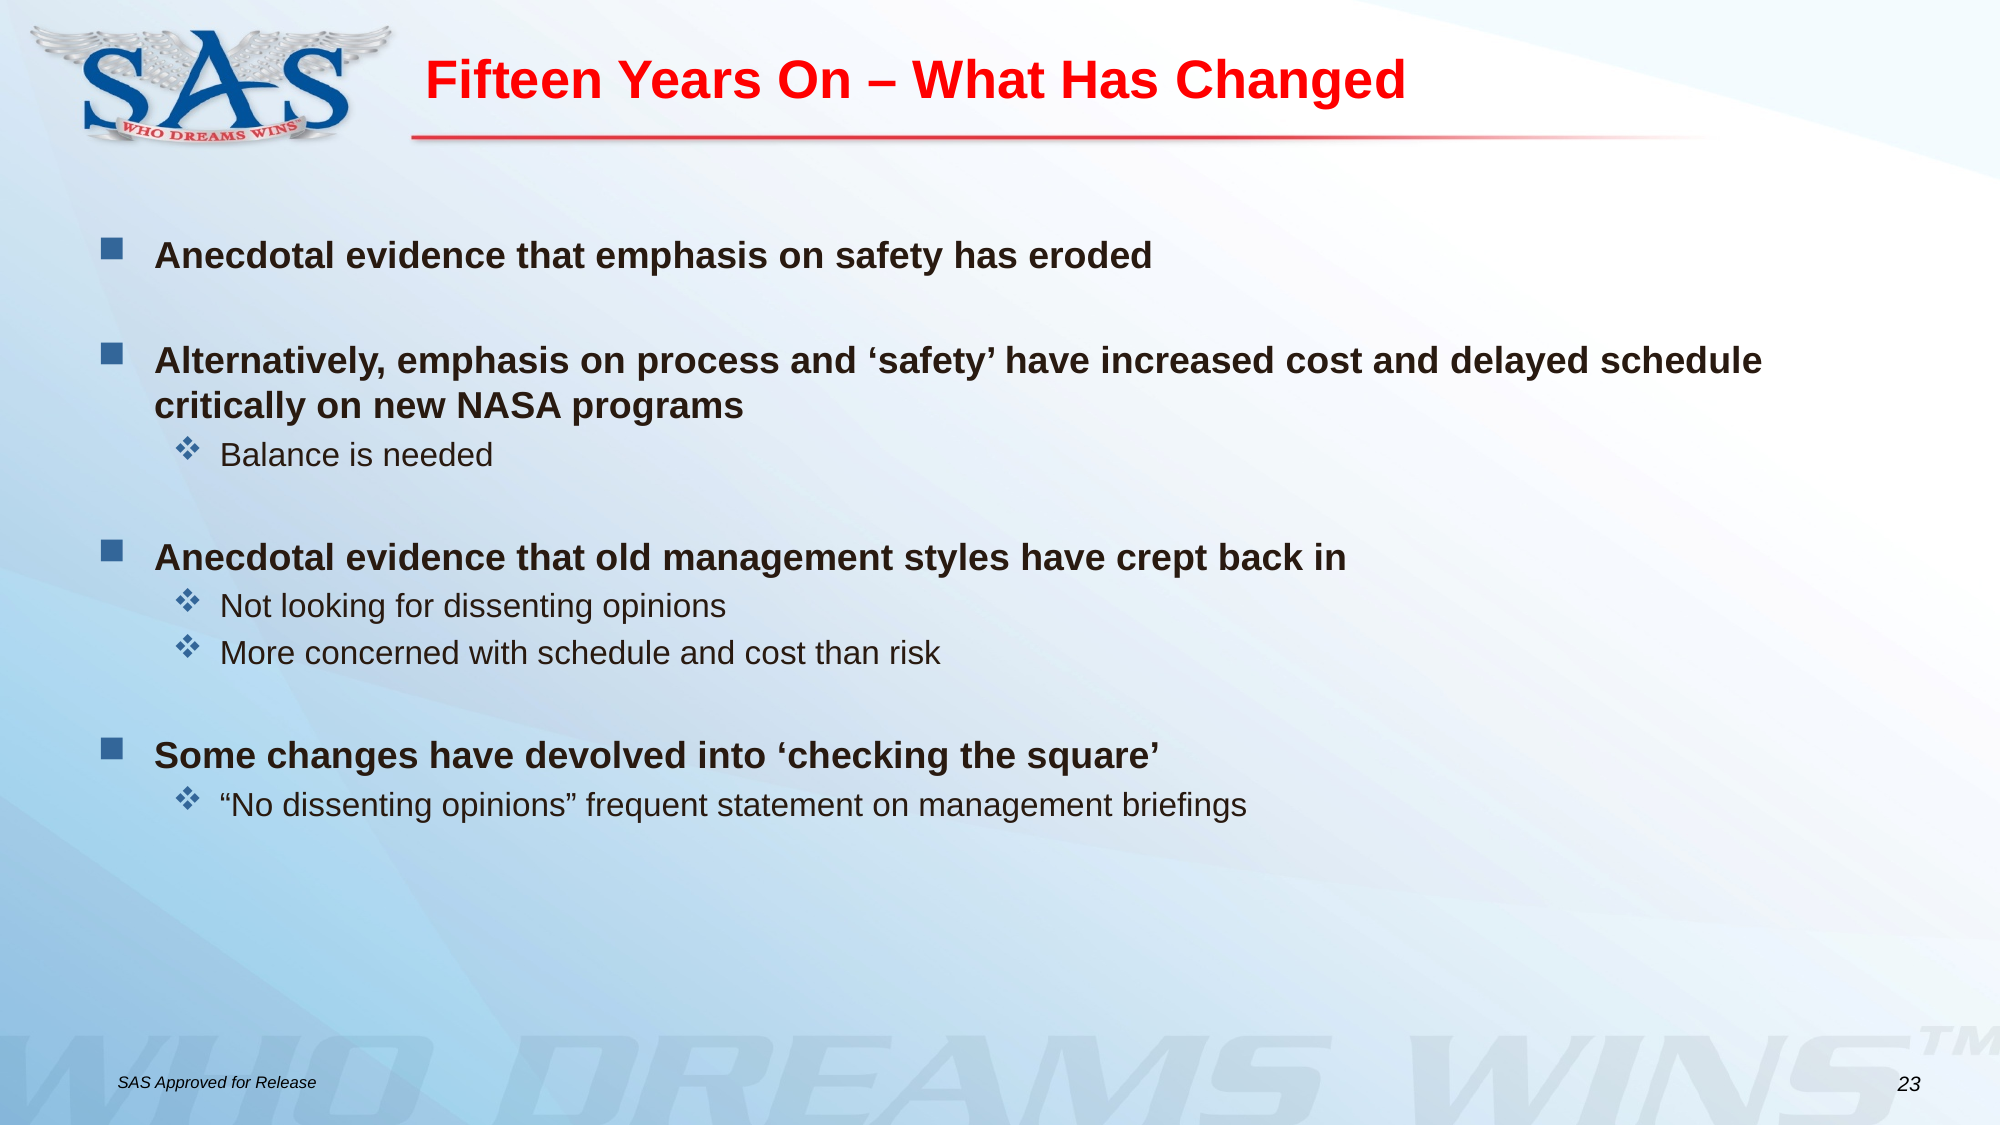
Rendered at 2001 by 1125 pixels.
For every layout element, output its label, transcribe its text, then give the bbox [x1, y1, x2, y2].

title Fifteen Years On – What Has Changed [410, 24, 1939, 139]
list Anecdotal evidence that emphasis on safety has eroded Alternatively, emphasis on process and ‘safety’ have increased cost and delayed schedule critically on new NASA programs Balance is needed Anecdotal evidence that old management styles have crept back in Not looking for dissenting opinions More concerned with schedule and cost than risk Some changes have devolved into ‘checking the square’ “No dissenting opinions” frequent statement on management briefings [82, 223, 1940, 1041]
picture [0, 0, 2000, 1125]
slide_number 23 [1799, 1062, 1936, 1100]
